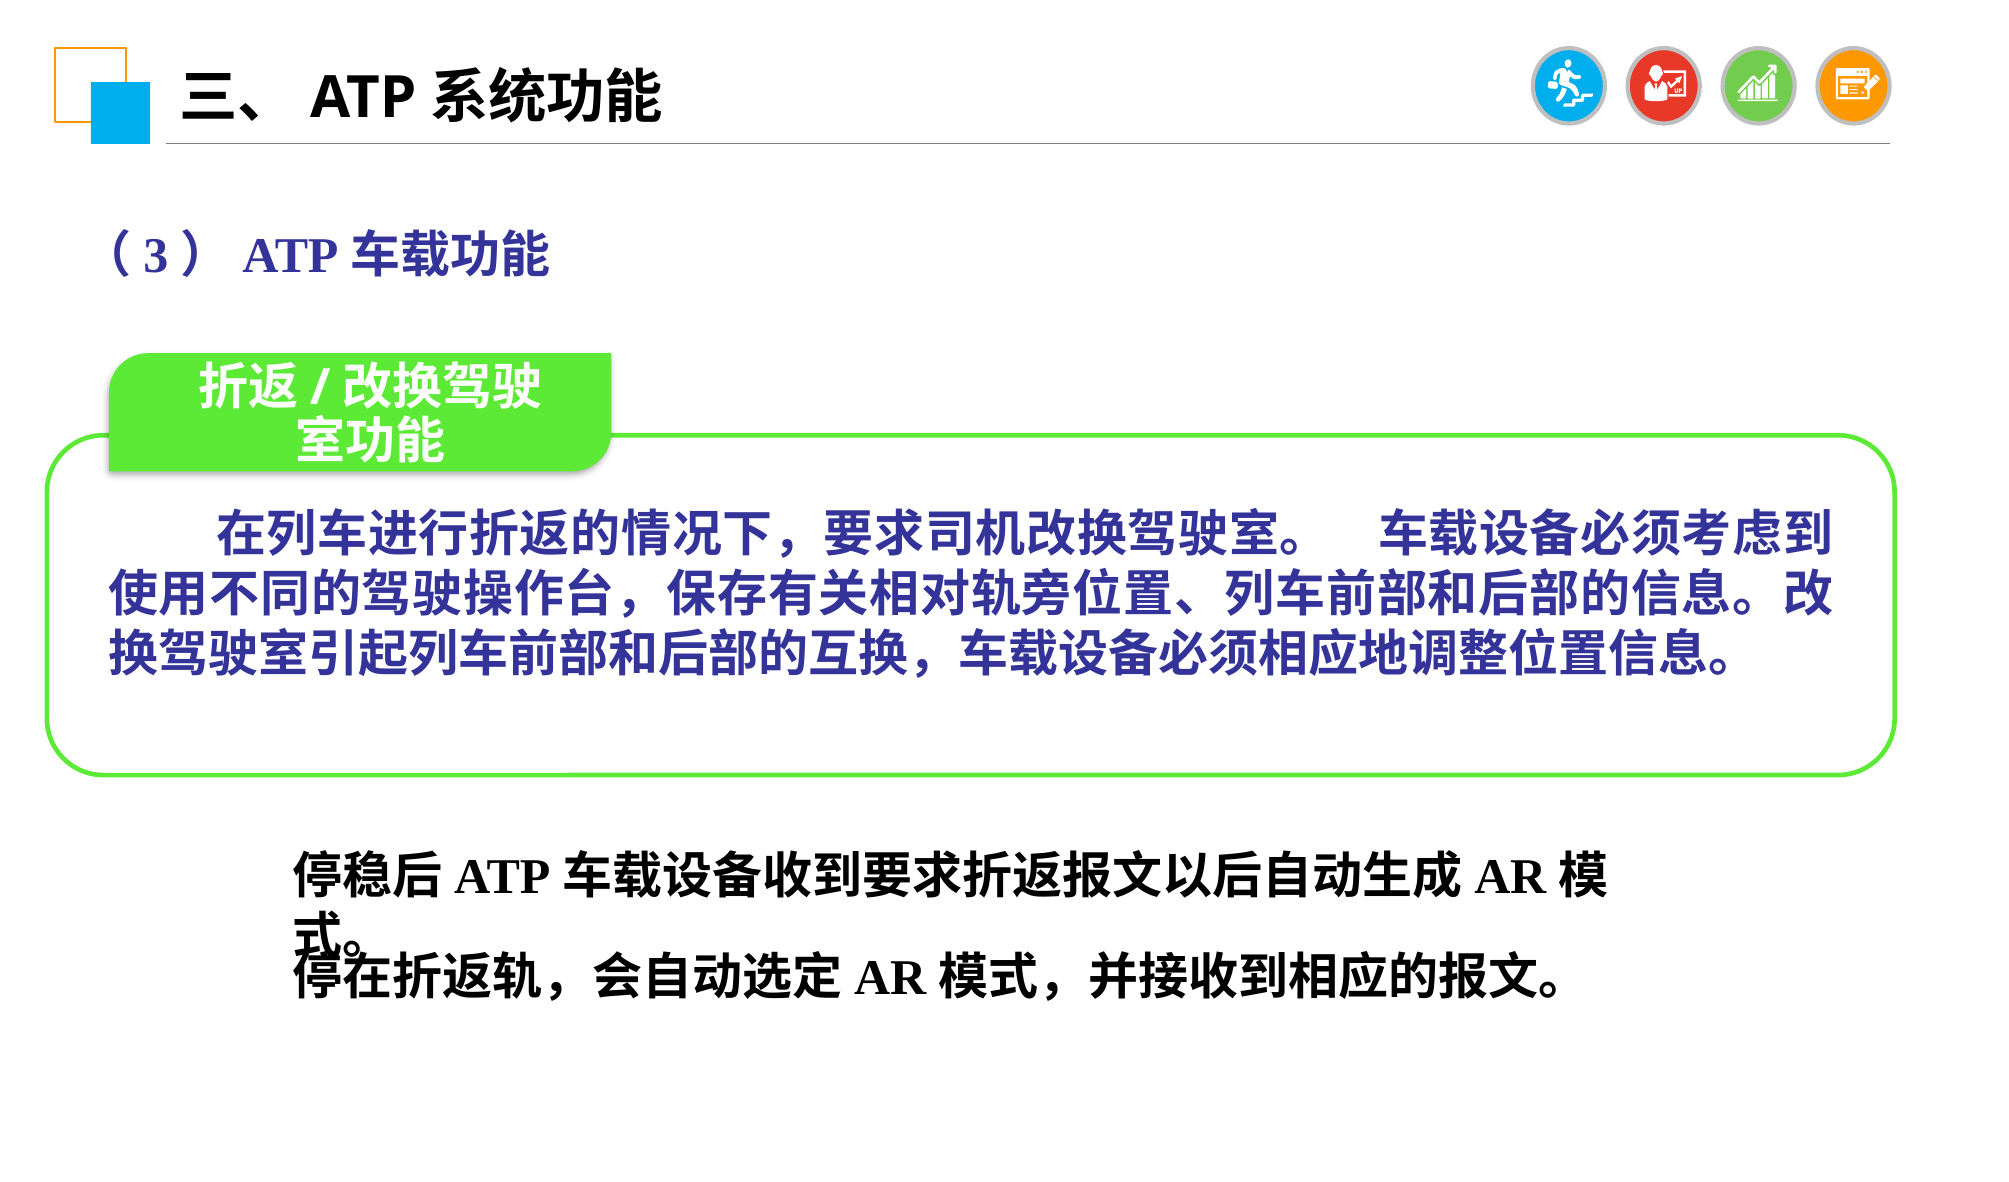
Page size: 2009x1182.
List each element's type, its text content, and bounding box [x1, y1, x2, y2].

text_box 三、ATP系统功能 [164, 51, 679, 137]
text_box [46, 351, 1895, 776]
text_box 停稳后ATP车载设备收到要求折返报文以后自动生成AR模式。 [277, 836, 1637, 936]
text_box 停在折返轨，会自动选定AR模式，并接收到相应的报文。 [277, 936, 1637, 1012]
text_box （3）ATP车载功能 [66, 215, 1426, 291]
